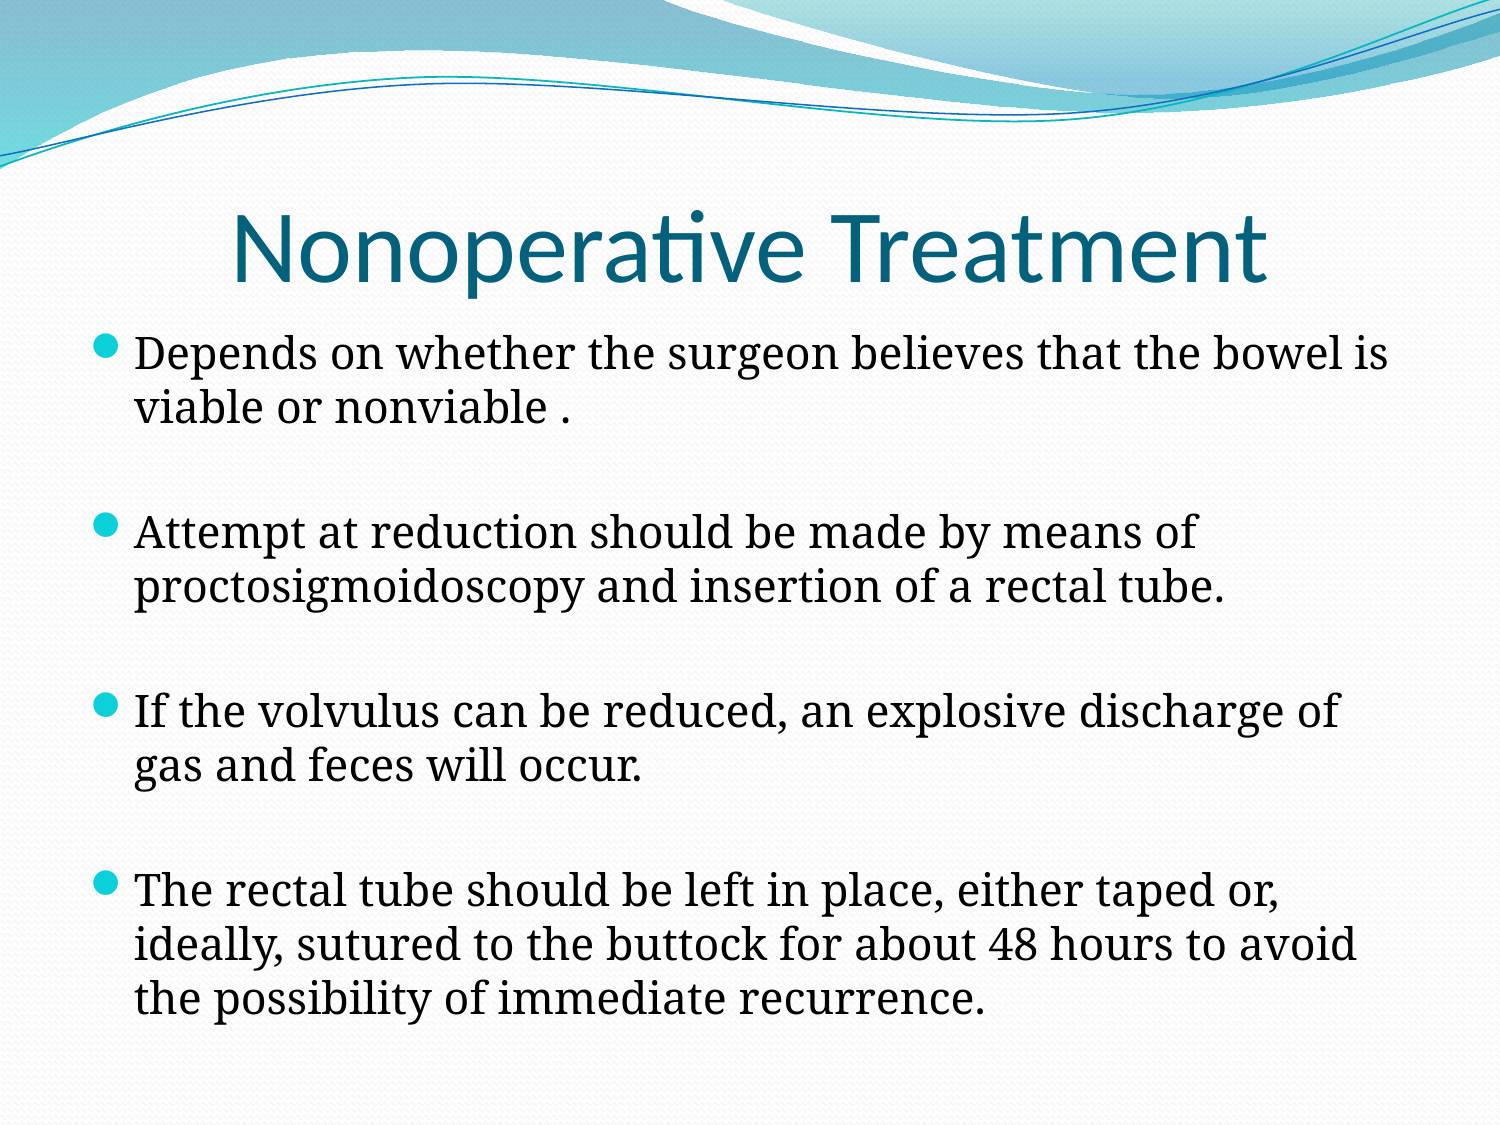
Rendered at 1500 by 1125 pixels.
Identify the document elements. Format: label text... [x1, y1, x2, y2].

title Nonoperative Treatment [75, 115, 1425, 303]
list Depends on whether the surgeon believes that the bowel is viable or nonviable . Attempt at reduction should be made by means of proctosigmoidoscopy and insertion of a rectal tube. If the volvulus can be reduced, an explosive discharge of gas and feces will occur. The rectal tube should be left in place, either taped or, ideally, sutured to the buttock for about 48 hours to avoid the possibility of immediate recurrence. [75, 317, 1425, 1038]
